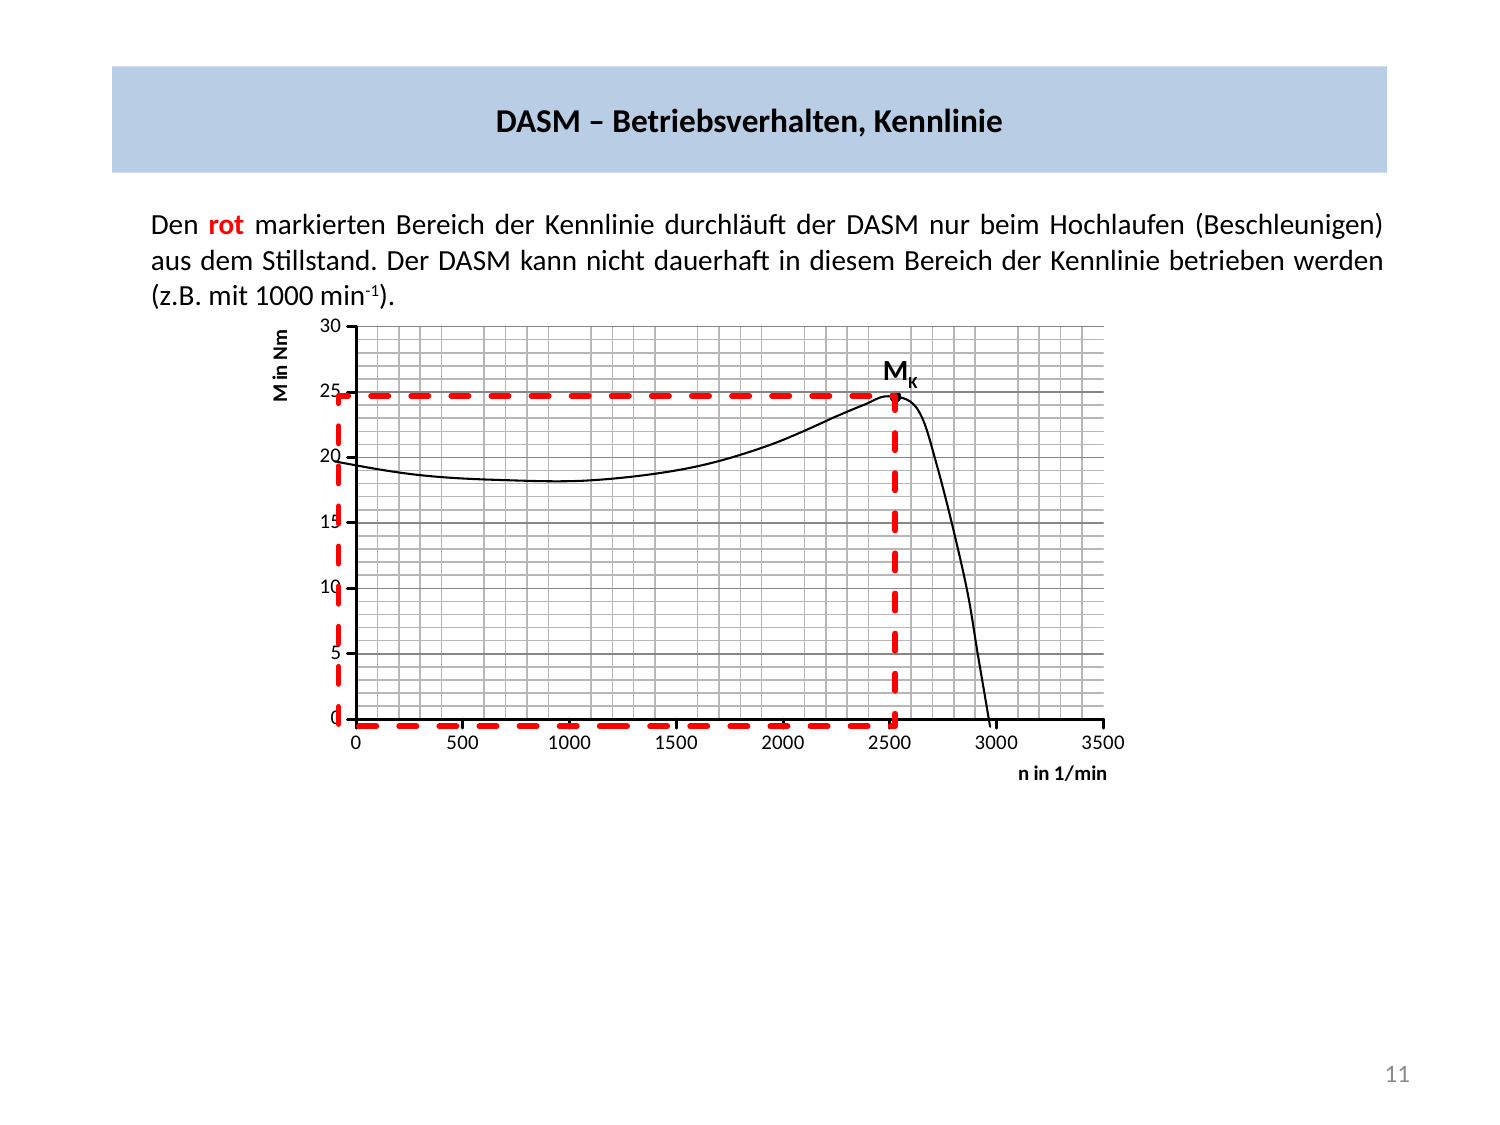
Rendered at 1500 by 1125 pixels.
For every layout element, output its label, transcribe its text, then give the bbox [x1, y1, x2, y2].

subtitle Den rot markierten Bereich der Kennlinie durchläuft der DASM nur beim Hochlaufen (Beschleunigen) aus dem Stillstand. Der DASM kann nicht dauerhaft in diesem Bereich der Kennlinie betrieben werden (z.B. mit 1000 min-1). [135, 198, 1400, 927]
chart [241, 305, 1144, 823]
title DASM – Betriebsverhalten, Kennlinie [112, 66, 1388, 173]
slide_number 11 [1074, 1042, 1425, 1103]
